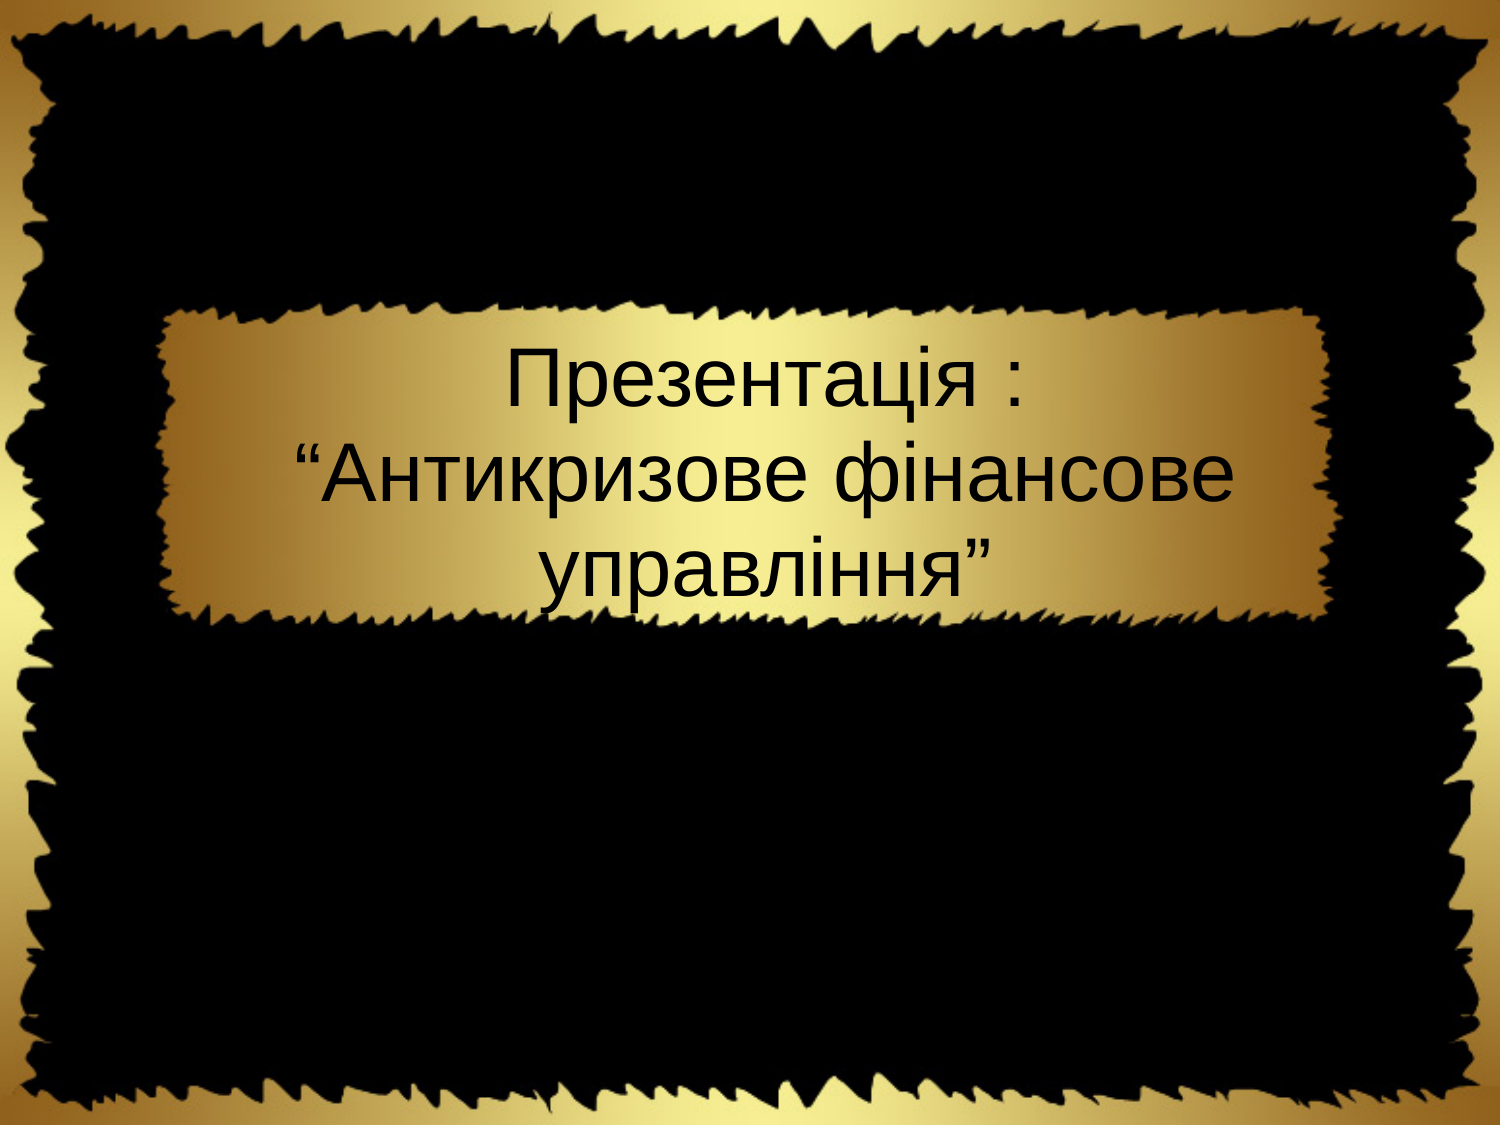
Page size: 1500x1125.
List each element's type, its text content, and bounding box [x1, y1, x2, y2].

title Презентація : “Антикризове фінансове управління” [265, 314, 1266, 623]
picture [0, 0, 1500, 1125]
